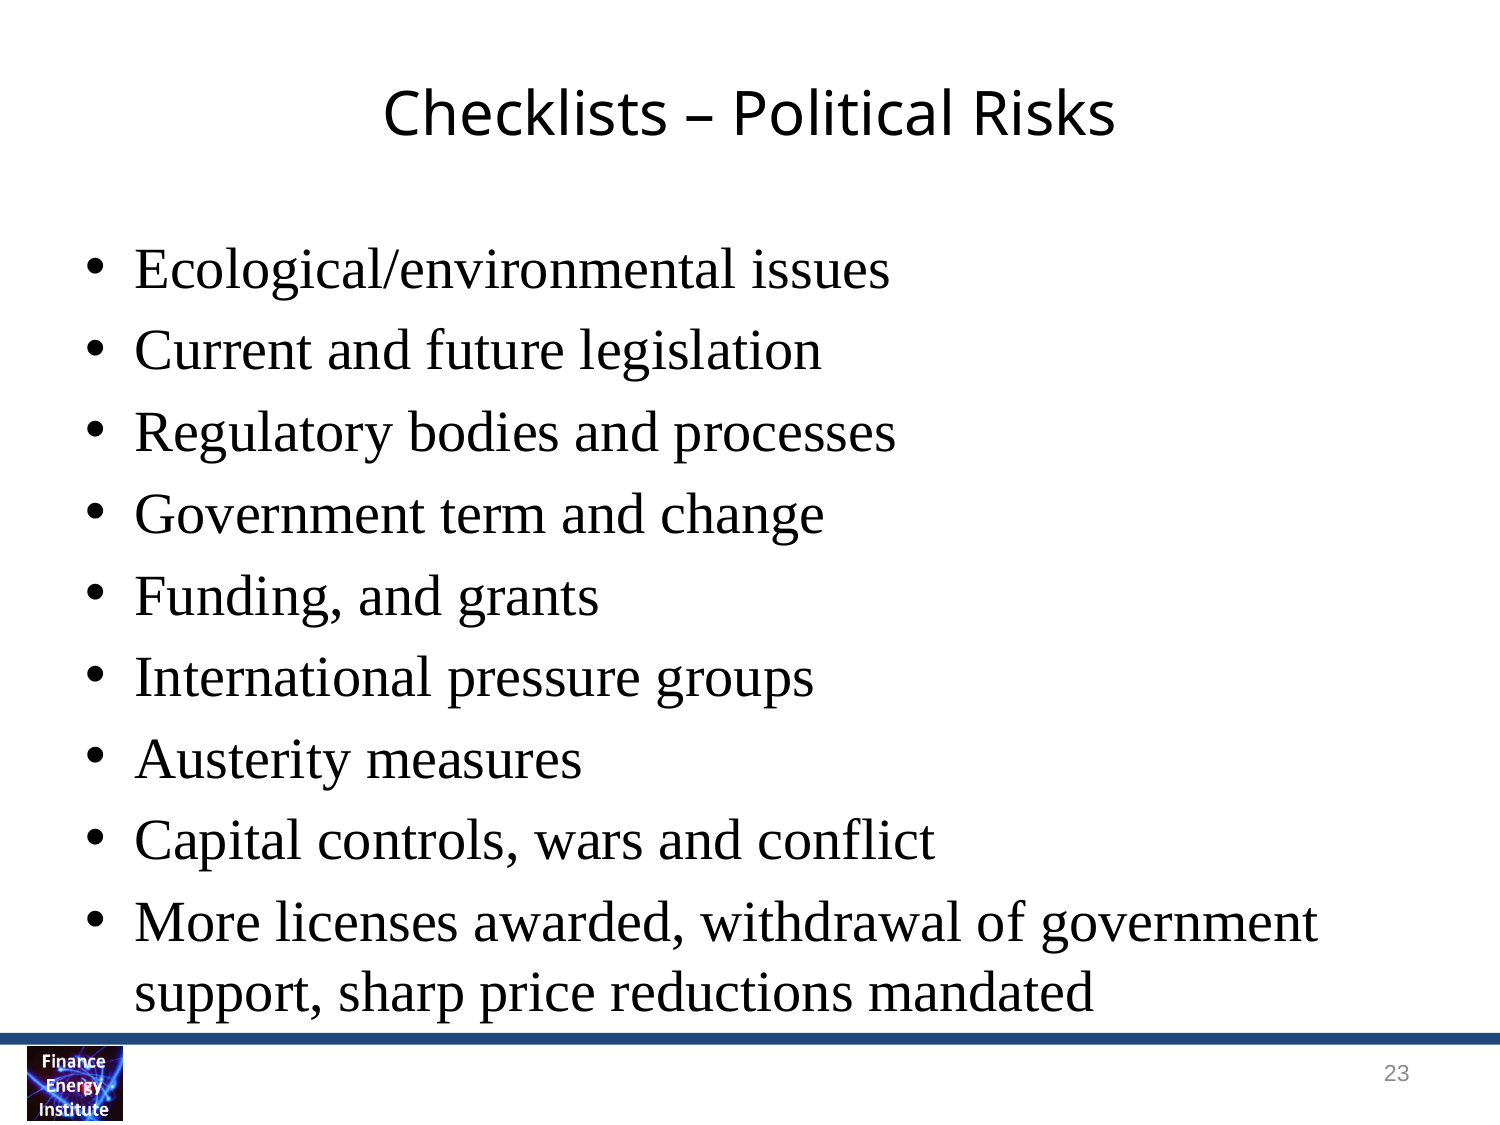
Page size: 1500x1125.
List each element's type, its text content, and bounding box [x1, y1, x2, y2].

slide_number 23 [1074, 1042, 1425, 1103]
list Ecological/environmental issues Current and future legislation Regulatory bodies and processes Government term and change Funding, and grants International pressure groups Austerity measures Capital controls, wars and conflict More licenses awarded, withdrawal of government support, sharp price reductions mandated [70, 222, 1430, 1032]
title Checklists – Political Risks [70, 56, 1430, 164]
picture [27, 1046, 123, 1121]
